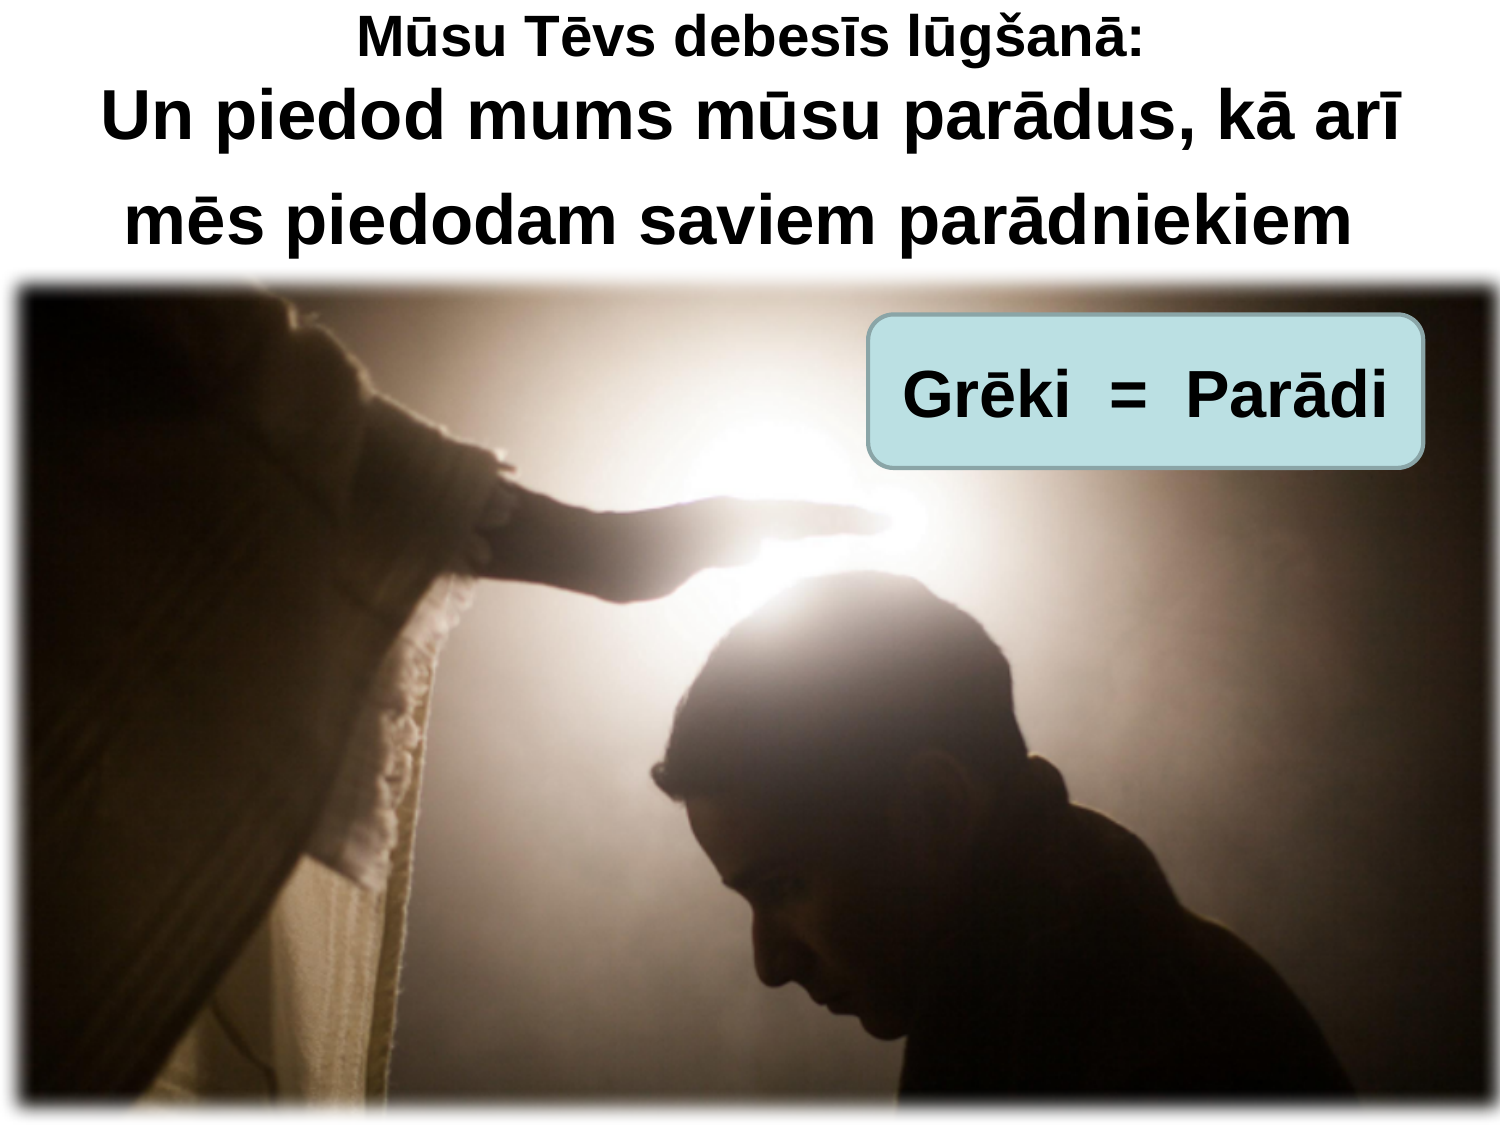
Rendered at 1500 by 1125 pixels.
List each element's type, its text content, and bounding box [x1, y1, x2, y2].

title Mūsu Tēvs debesīs lūgšanā: Un piedod mums mūsu parādus, kā arī mēs piedodam saviem parādniekiem [76, 73, 1428, 188]
picture [0, 266, 1500, 1125]
